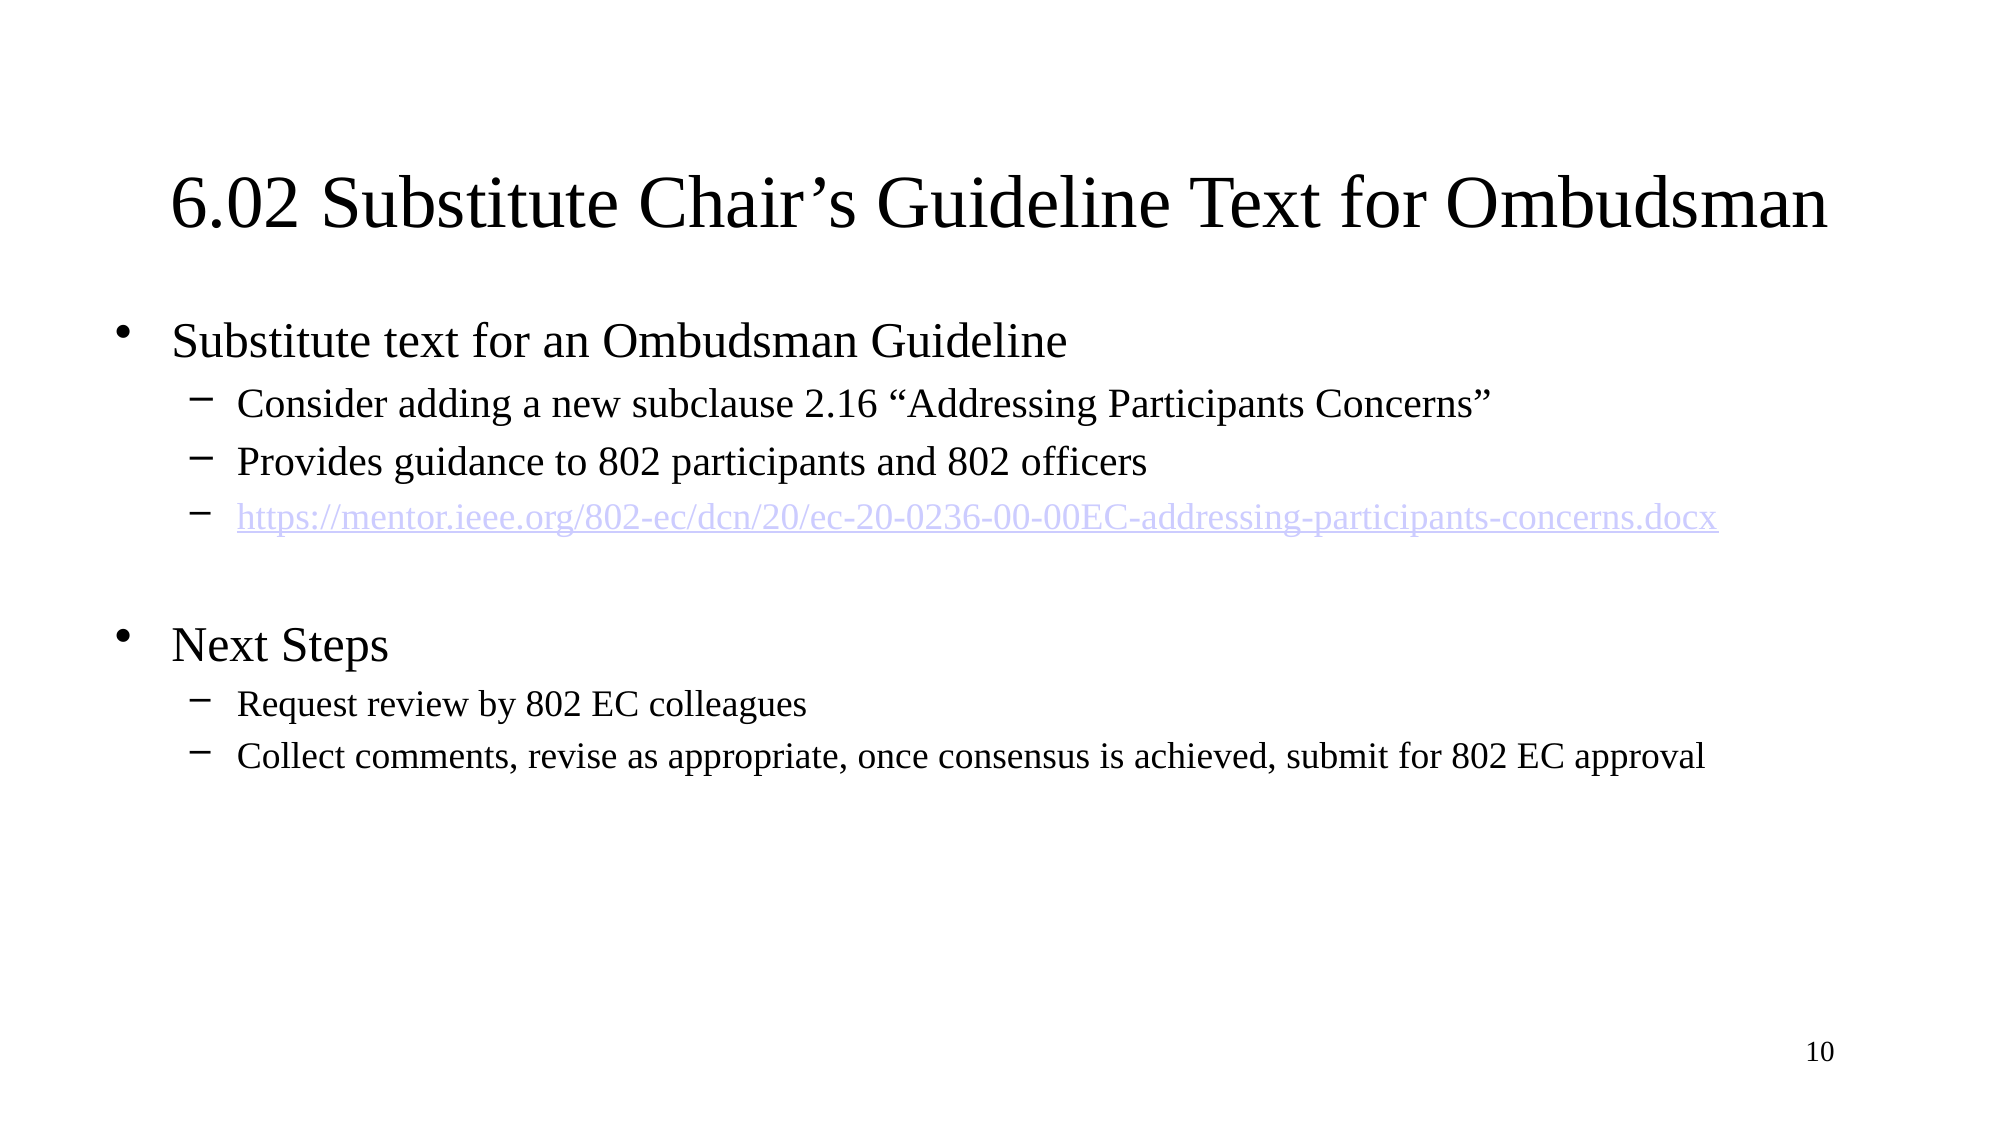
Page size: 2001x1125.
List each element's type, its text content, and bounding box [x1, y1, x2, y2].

slide_number 10 [1433, 1024, 1851, 1101]
title 6.02 Substitute Chair’s Guideline Text for Ombudsman [149, 99, 1851, 288]
list Substitute text for an Ombudsman Guideline Consider adding a new subclause 2.16 “Addressing Participants Concerns” Provides guidance to 802 participants and 802 officers https://mentor.ieee.org/802-ec/dcn/20/ec-20-0236-00-00EC-addressing-participants-concerns.docx Next Steps Request review by 802 EC colleagues Collect comments, revise as appropriate, once consensus is achieved, submit for 802 EC approval [99, 299, 1888, 801]
